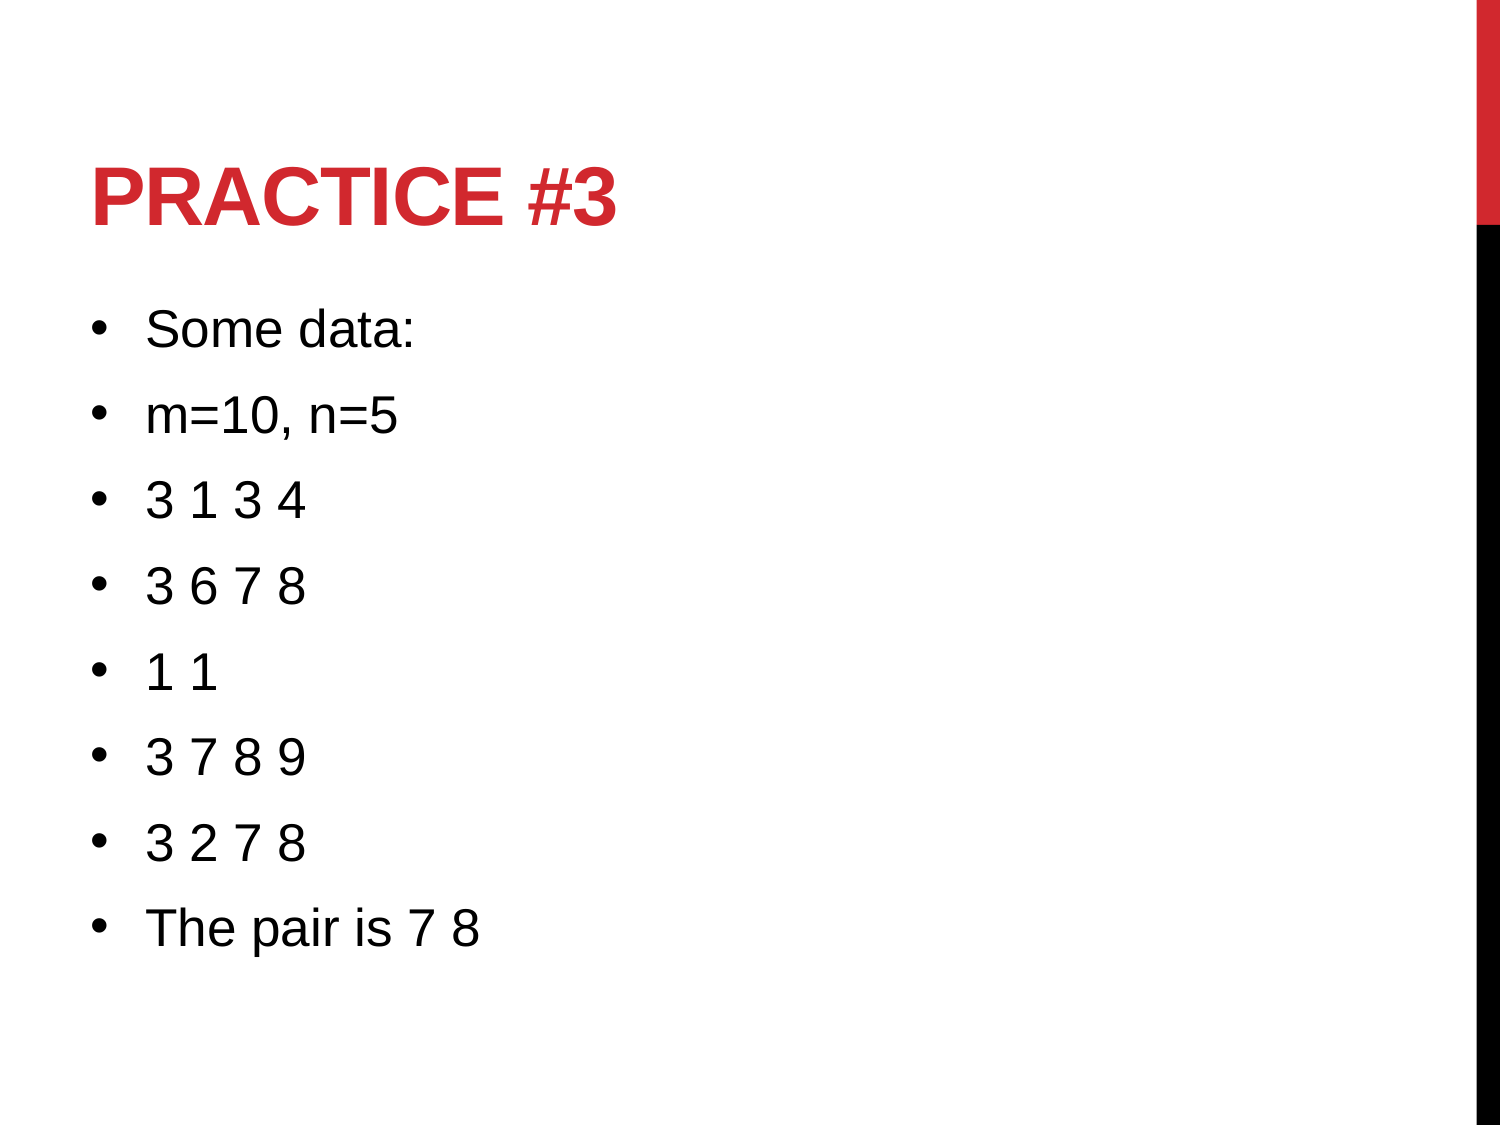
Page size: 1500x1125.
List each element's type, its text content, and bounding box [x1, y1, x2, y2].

title Practice #3 [75, 25, 1025, 250]
list Some data: m=10, n=5 3 1 3 4 3 6 7 8 1 1 3 7 8 9 3 2 7 8 The pair is 7 8 [75, 287, 1430, 966]
